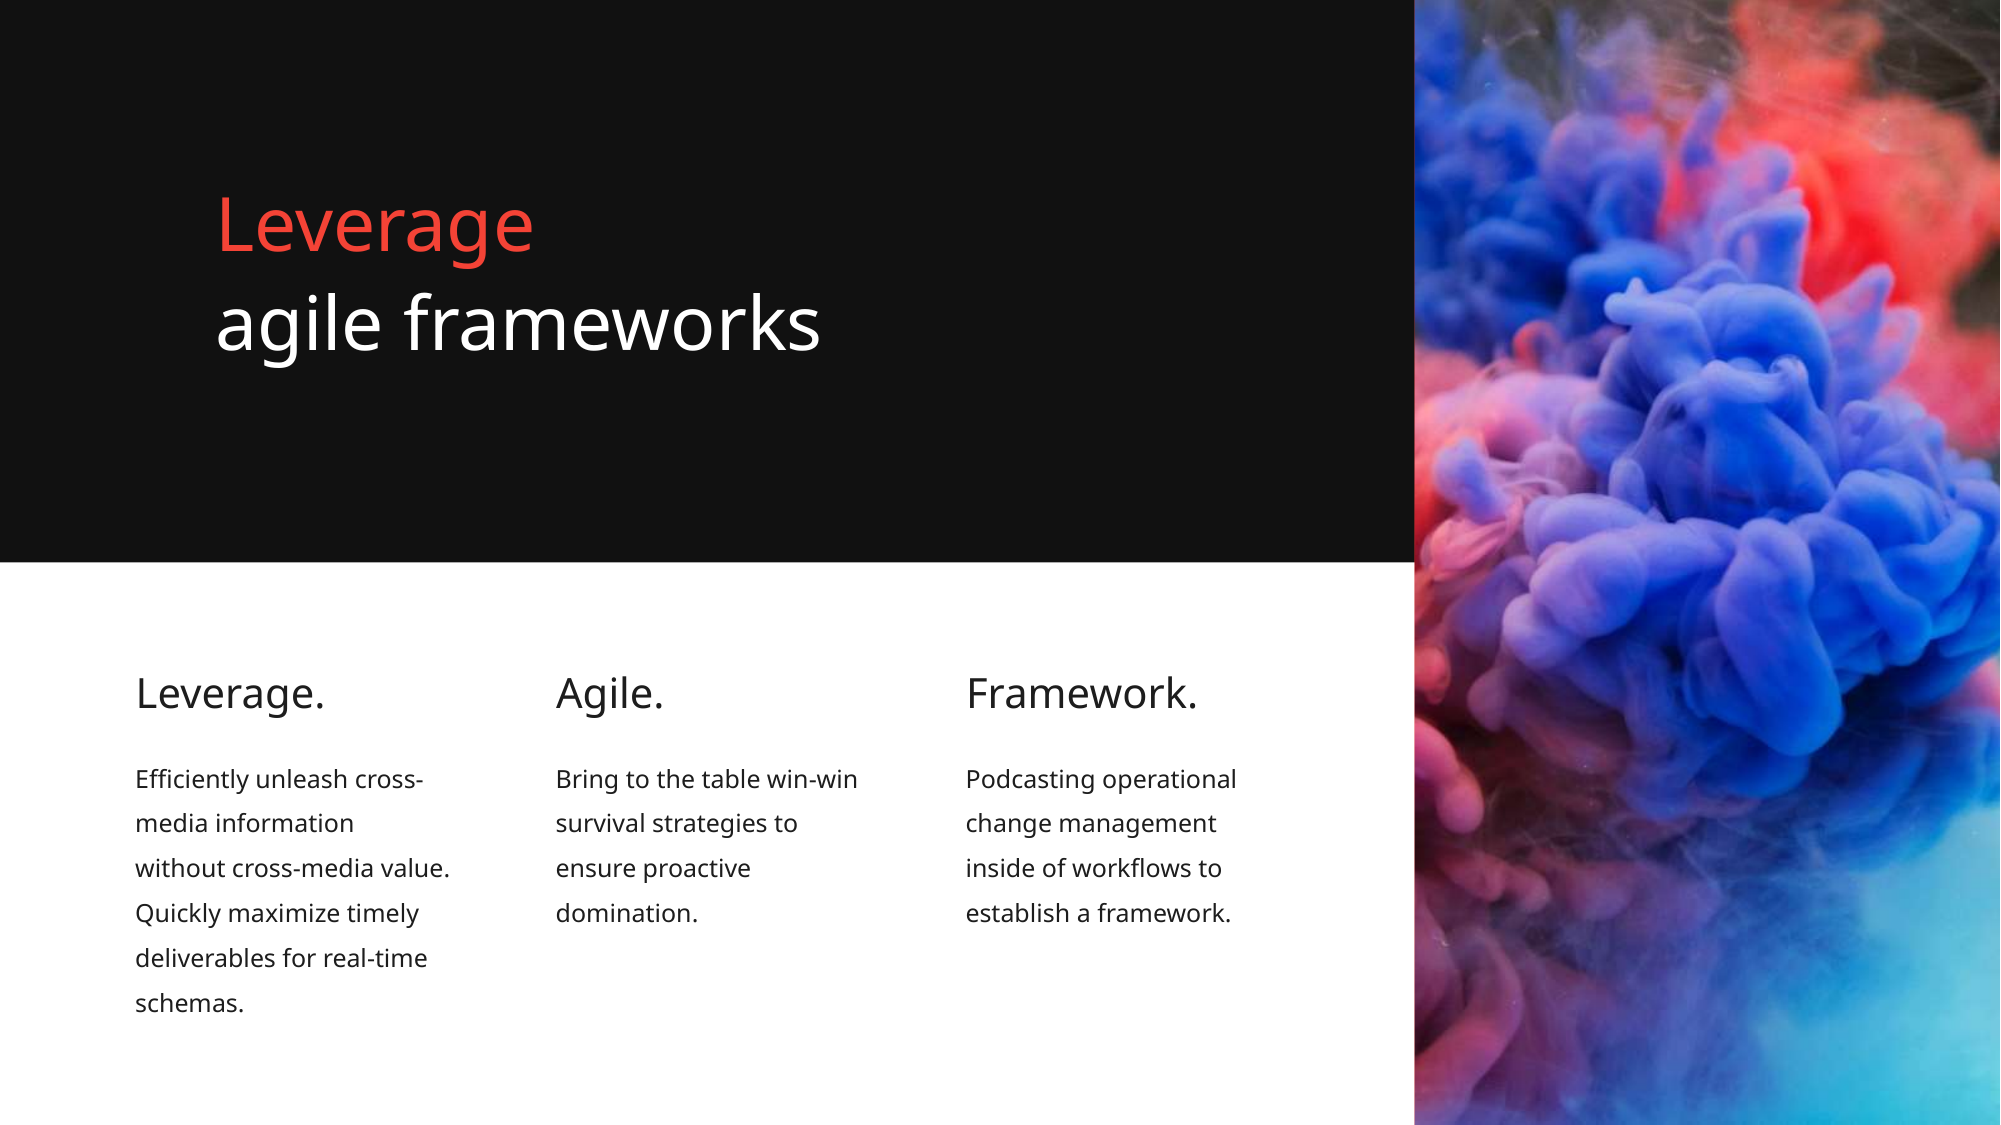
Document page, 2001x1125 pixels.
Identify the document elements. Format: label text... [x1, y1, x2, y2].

text_box Leverage agile frameworks [215, 167, 884, 366]
text_box Podcasting operational change management inside of workflows to establish a framework. [965, 748, 1282, 928]
text_box Framework. [965, 666, 1321, 717]
text_box Agile. [556, 666, 911, 717]
picture [1414, 0, 2000, 1125]
text_box Leverage. [135, 666, 490, 717]
text_box Bring to the table win-win survival strategies to ensure proactive domination. [555, 748, 873, 928]
text_box Efficiently unleash cross-media information without cross-media value. Quickly maximize timely deliverables for real-time schemas. [135, 748, 452, 1018]
text_box [0, 0, 1414, 563]
